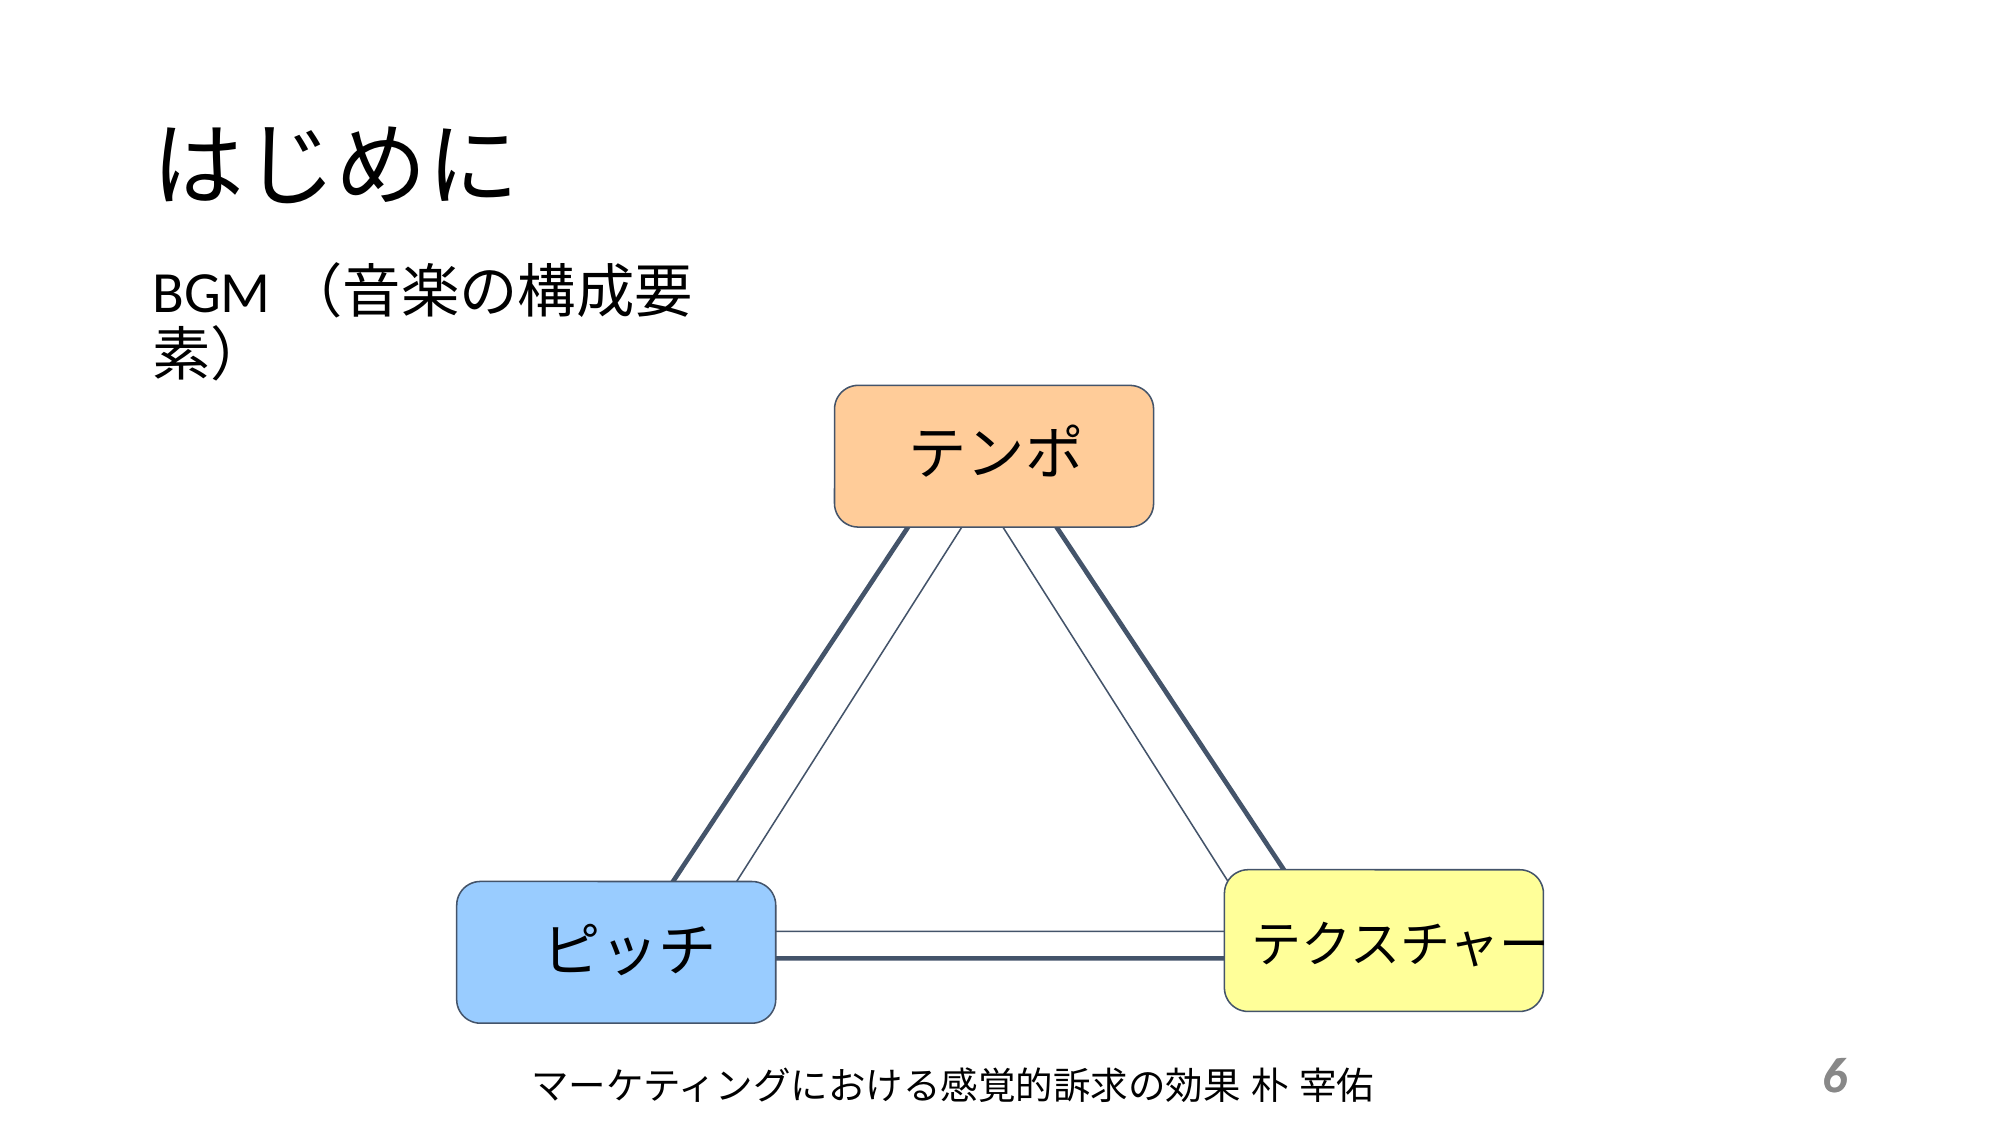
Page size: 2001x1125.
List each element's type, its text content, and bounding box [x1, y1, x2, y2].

title はじめに [137, 59, 1863, 278]
text_box テンポ [893, 408, 1101, 495]
slide_number 6 [1412, 1042, 1863, 1103]
text_box [673, 528, 1284, 959]
text_box [834, 385, 1154, 528]
text_box [1224, 869, 1544, 1012]
text_box テクスチャー [1236, 905, 1570, 981]
text_box ピッチ [527, 905, 735, 992]
text_box BGM（音楽の構成要素） [137, 254, 823, 333]
text_box [456, 881, 776, 1024]
text_box マーケティングにおける感覚的訴求の効果 朴 宰佑 [516, 1054, 1844, 1116]
